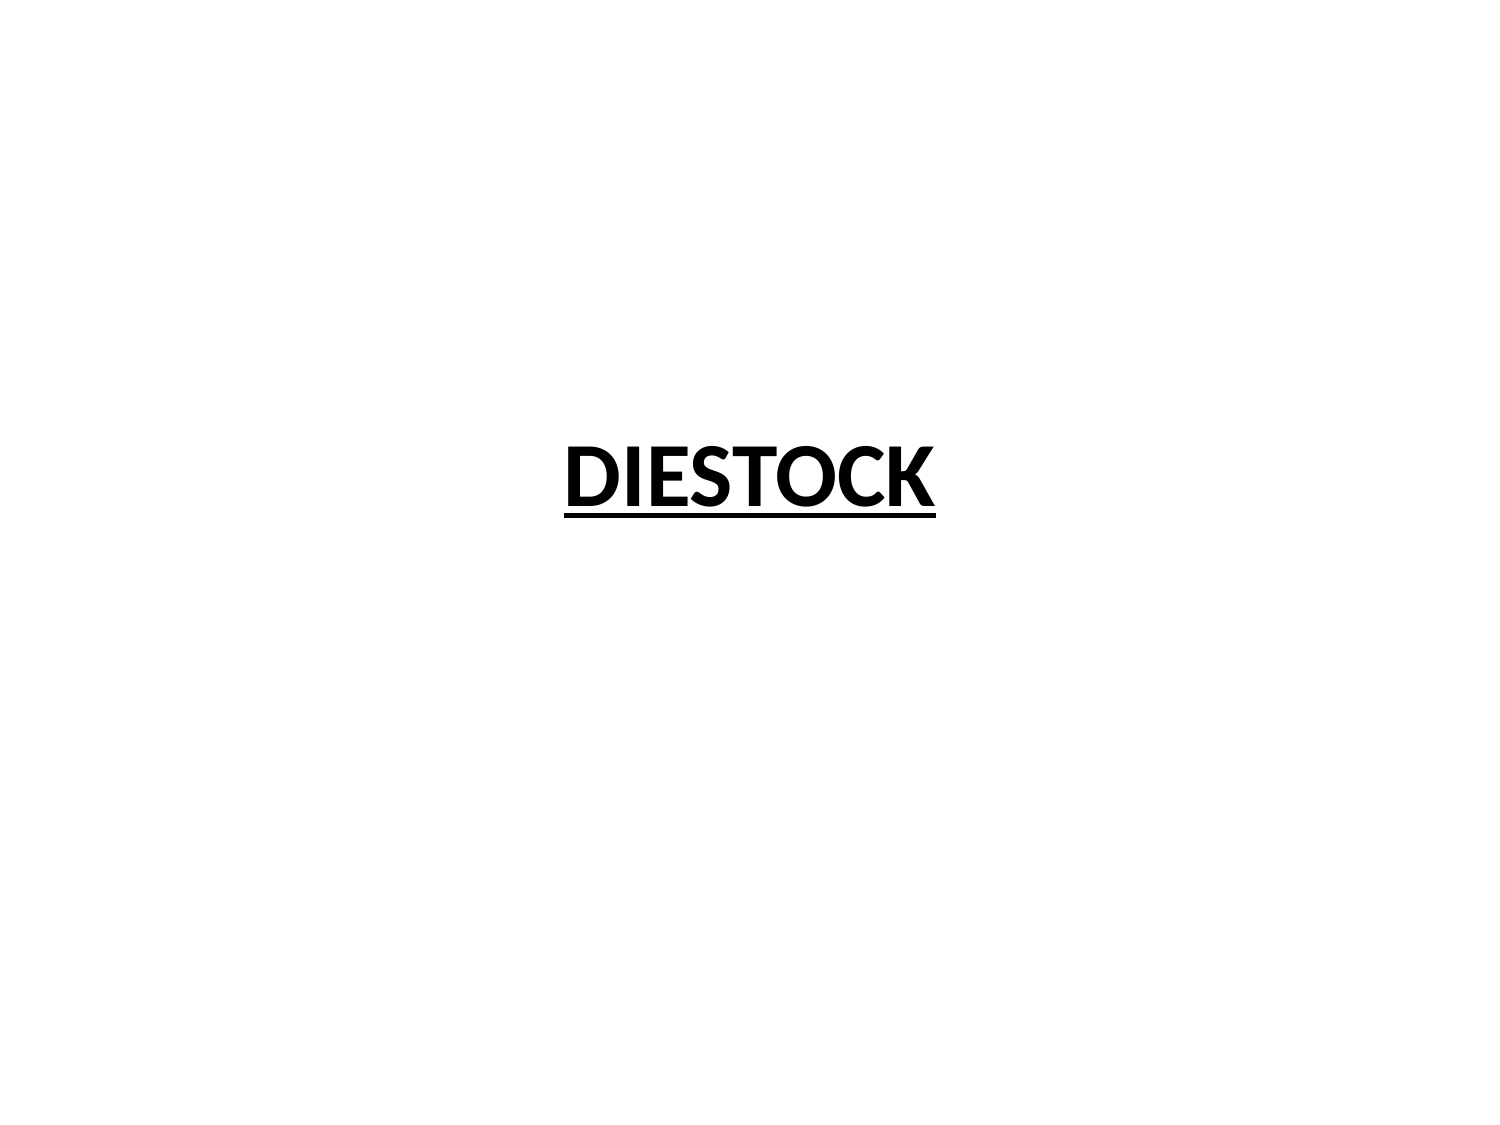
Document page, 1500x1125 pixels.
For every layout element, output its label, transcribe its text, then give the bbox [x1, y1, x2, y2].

title DIESTOCK [112, 349, 1388, 591]
